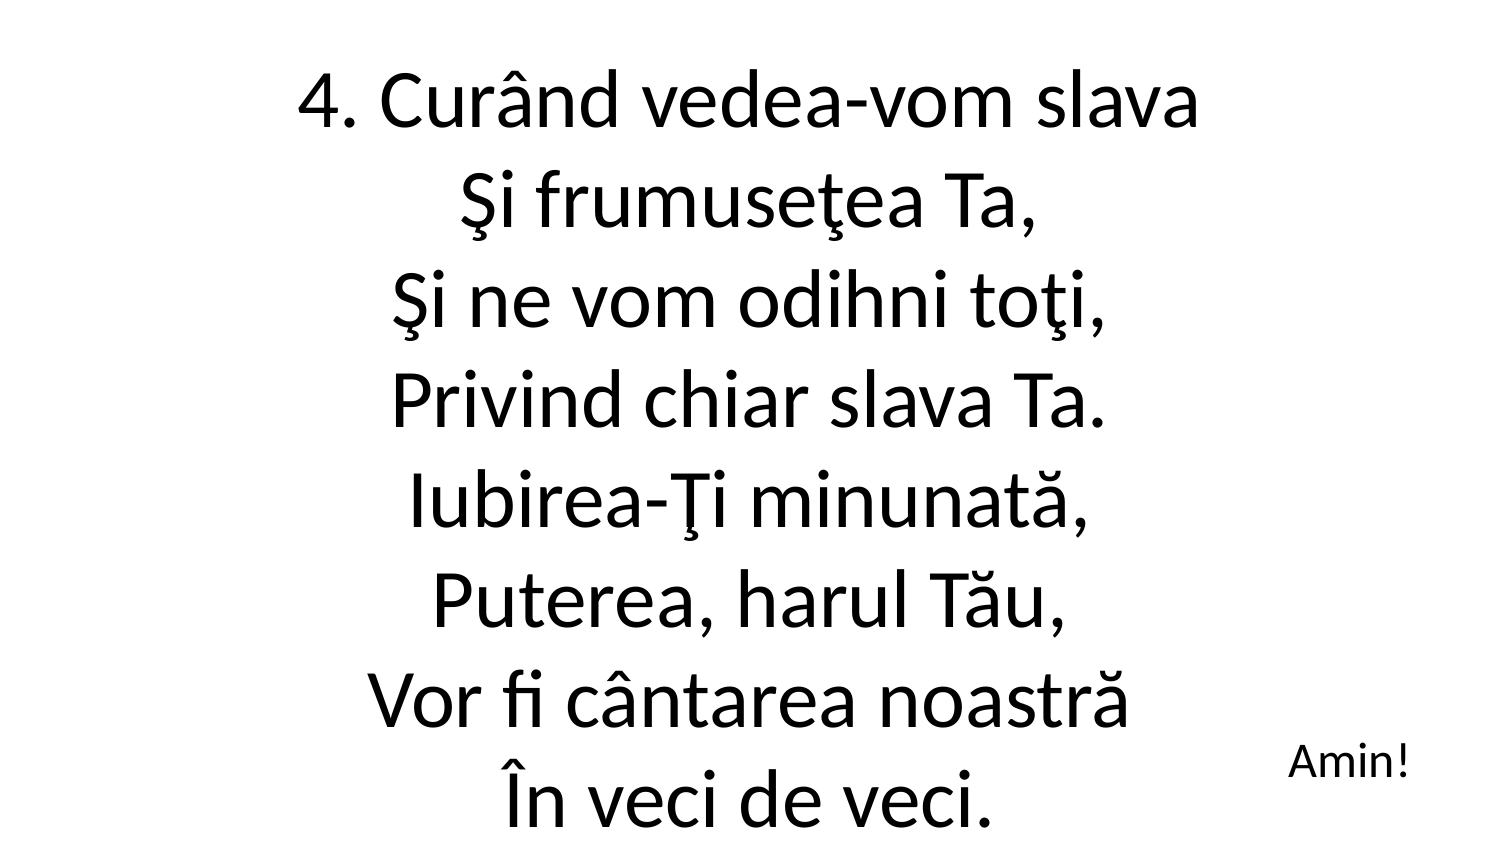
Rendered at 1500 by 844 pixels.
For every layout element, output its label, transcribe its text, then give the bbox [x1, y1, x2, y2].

text_box 4. Curând vedea-vom slava Şi frumuseţea Ta, Şi ne vom odihni toţi, Privind chiar slava Ta. Iubirea-Ţi minunată, Puterea, harul Tău, Vor fi cântarea noastră În veci de veci. [282, 0, 1218, 844]
text_box Amin! [1273, 674, 1427, 795]
